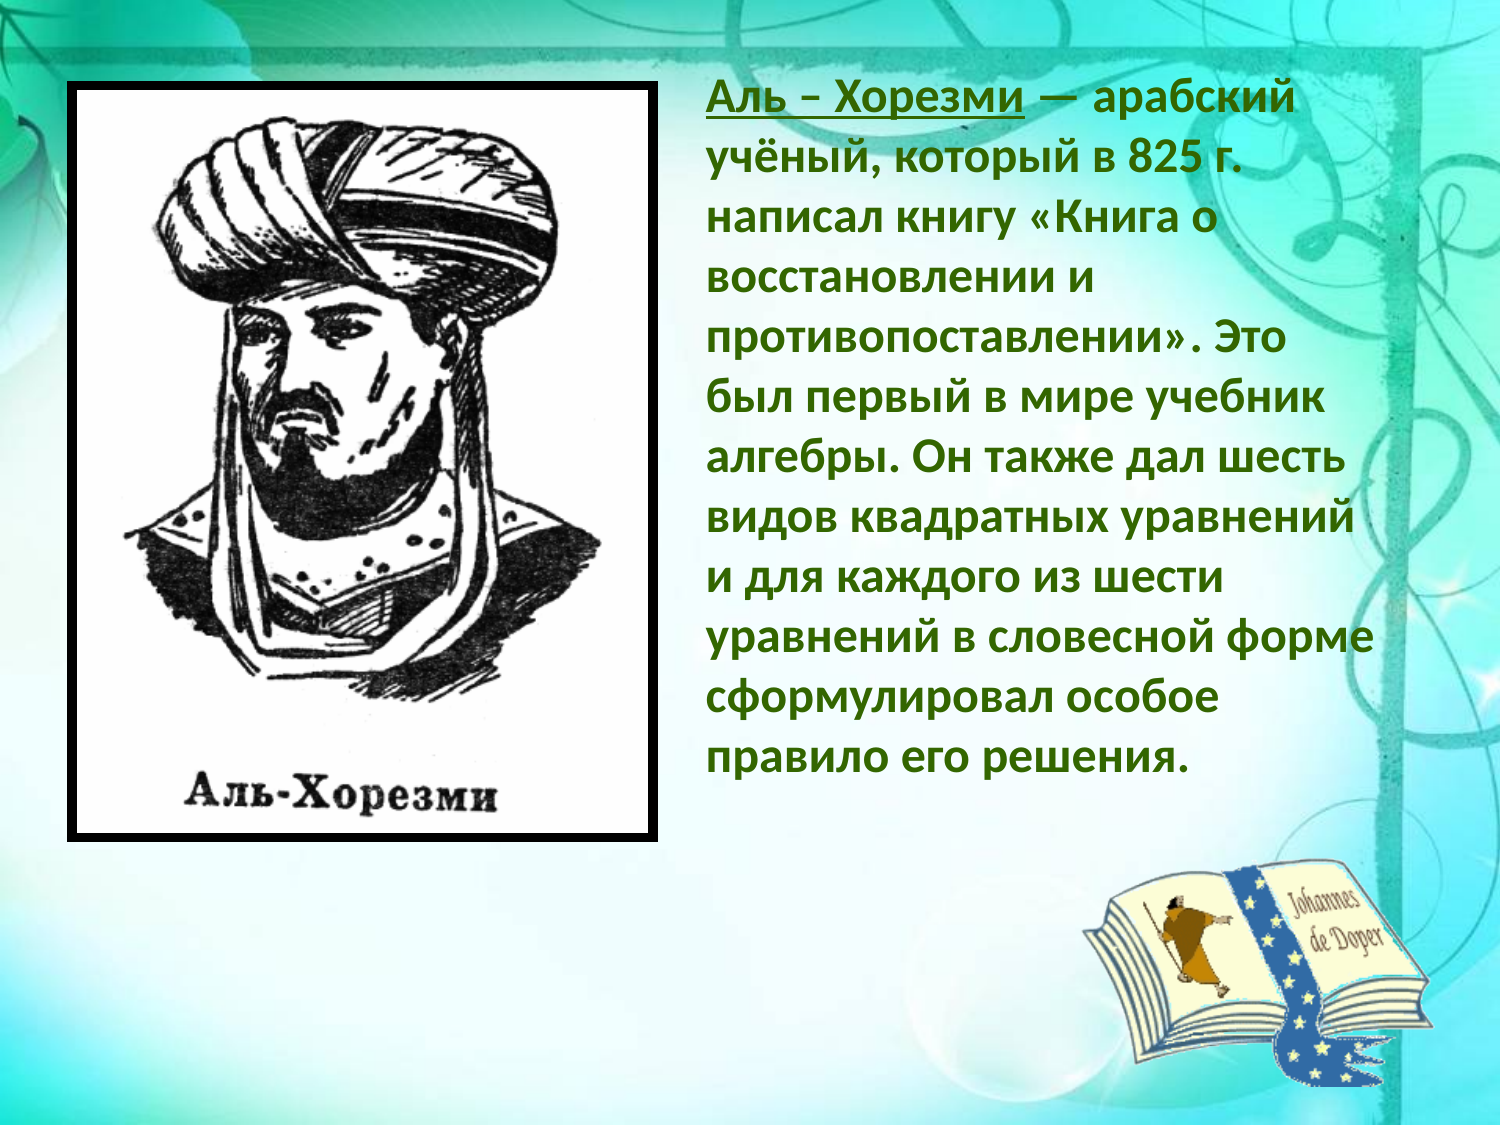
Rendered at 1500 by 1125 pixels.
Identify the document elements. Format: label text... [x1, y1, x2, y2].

text_box Аль – Хорезми — арабский учёный, который в 825 г. написал книгу «Книга о восстановлении и противопоставлении». Это был первый в мире учебник алгебры. Он также дал шесть видов квадратных уравнений и для каждого из шести уравнений в словесной форме сформулировал особое правило его решения. [690, 54, 1392, 790]
picture [0, 0, 1500, 1125]
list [76, 89, 649, 833]
